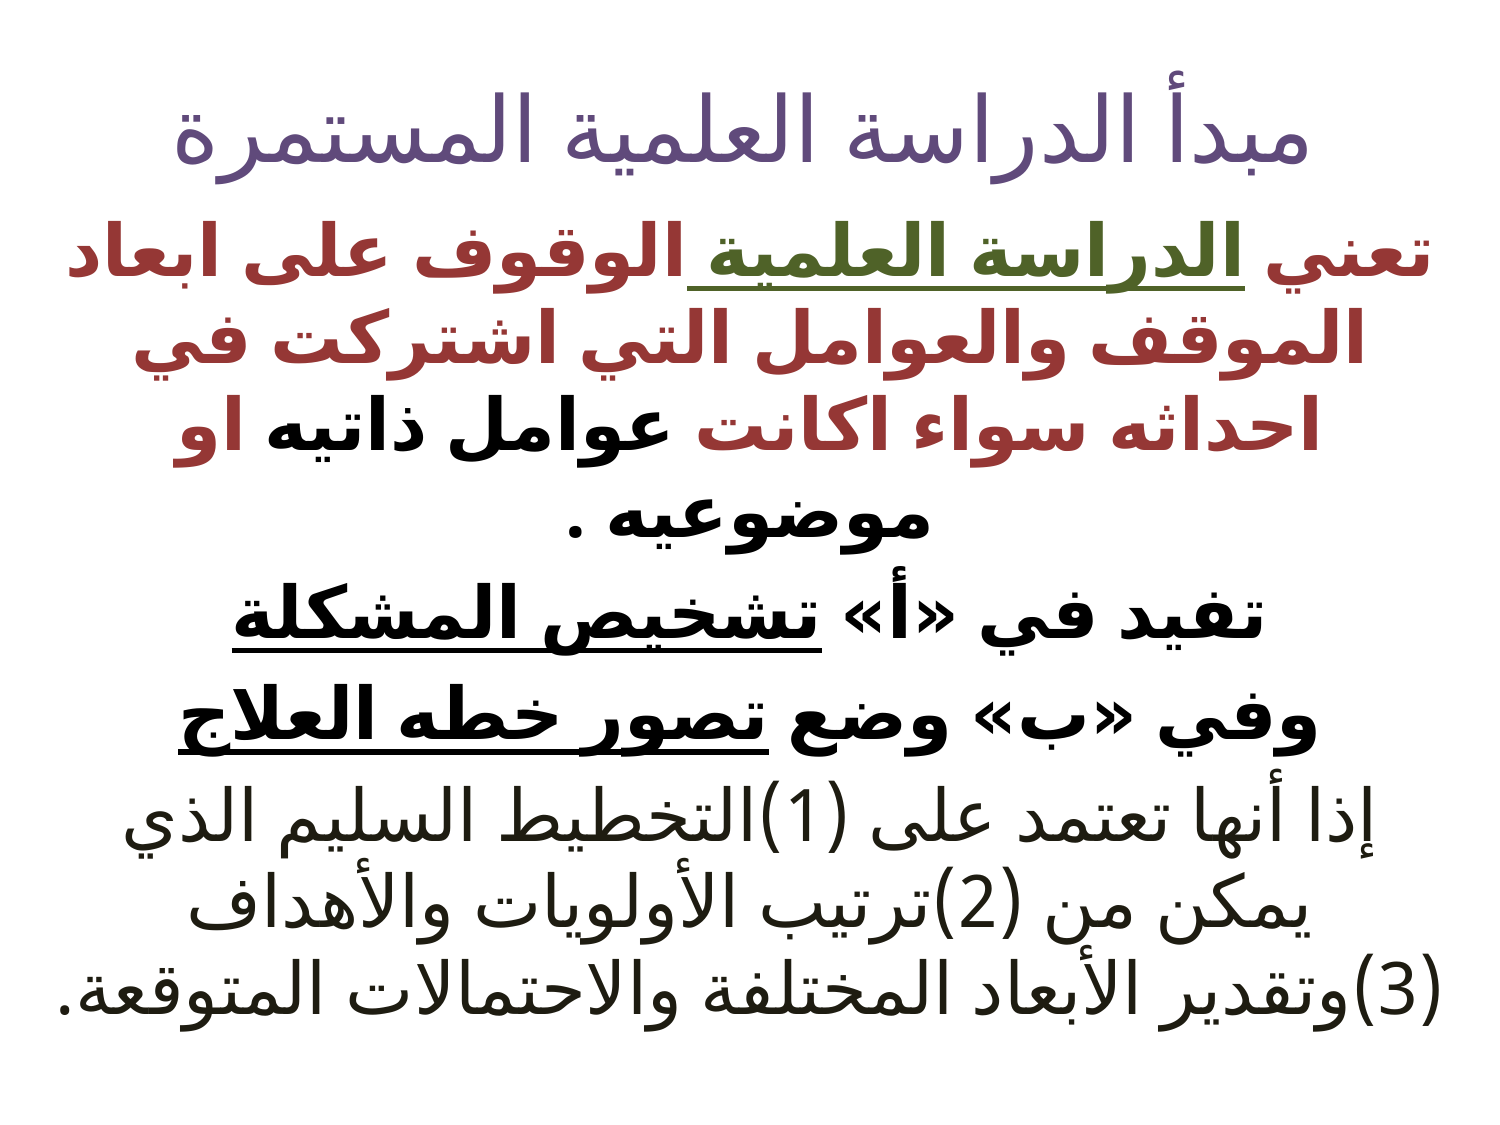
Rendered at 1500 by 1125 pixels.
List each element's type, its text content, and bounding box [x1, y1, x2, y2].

title مبدأ الدراسة العلمية المستمرة [88, 42, 1400, 196]
subtitle تعني الدراسة العلمية الوقوف على ابعاد الموقف والعوامل التي اشتركت في احداثه سواء اكانت عوامل ذاتيه او موضوعيه . تفيد في «أ» تشخيص المشكلة وفي «ب» وضع تصور خطه العلاج إذا أنها تعتمد على (1)التخطيط السليم الذي يمكن من (2)ترتيب الأولويات والأهداف (3)وتقدير الأبعاد المختلفة والاحتمالات المتوقعة. [29, 196, 1471, 1094]
